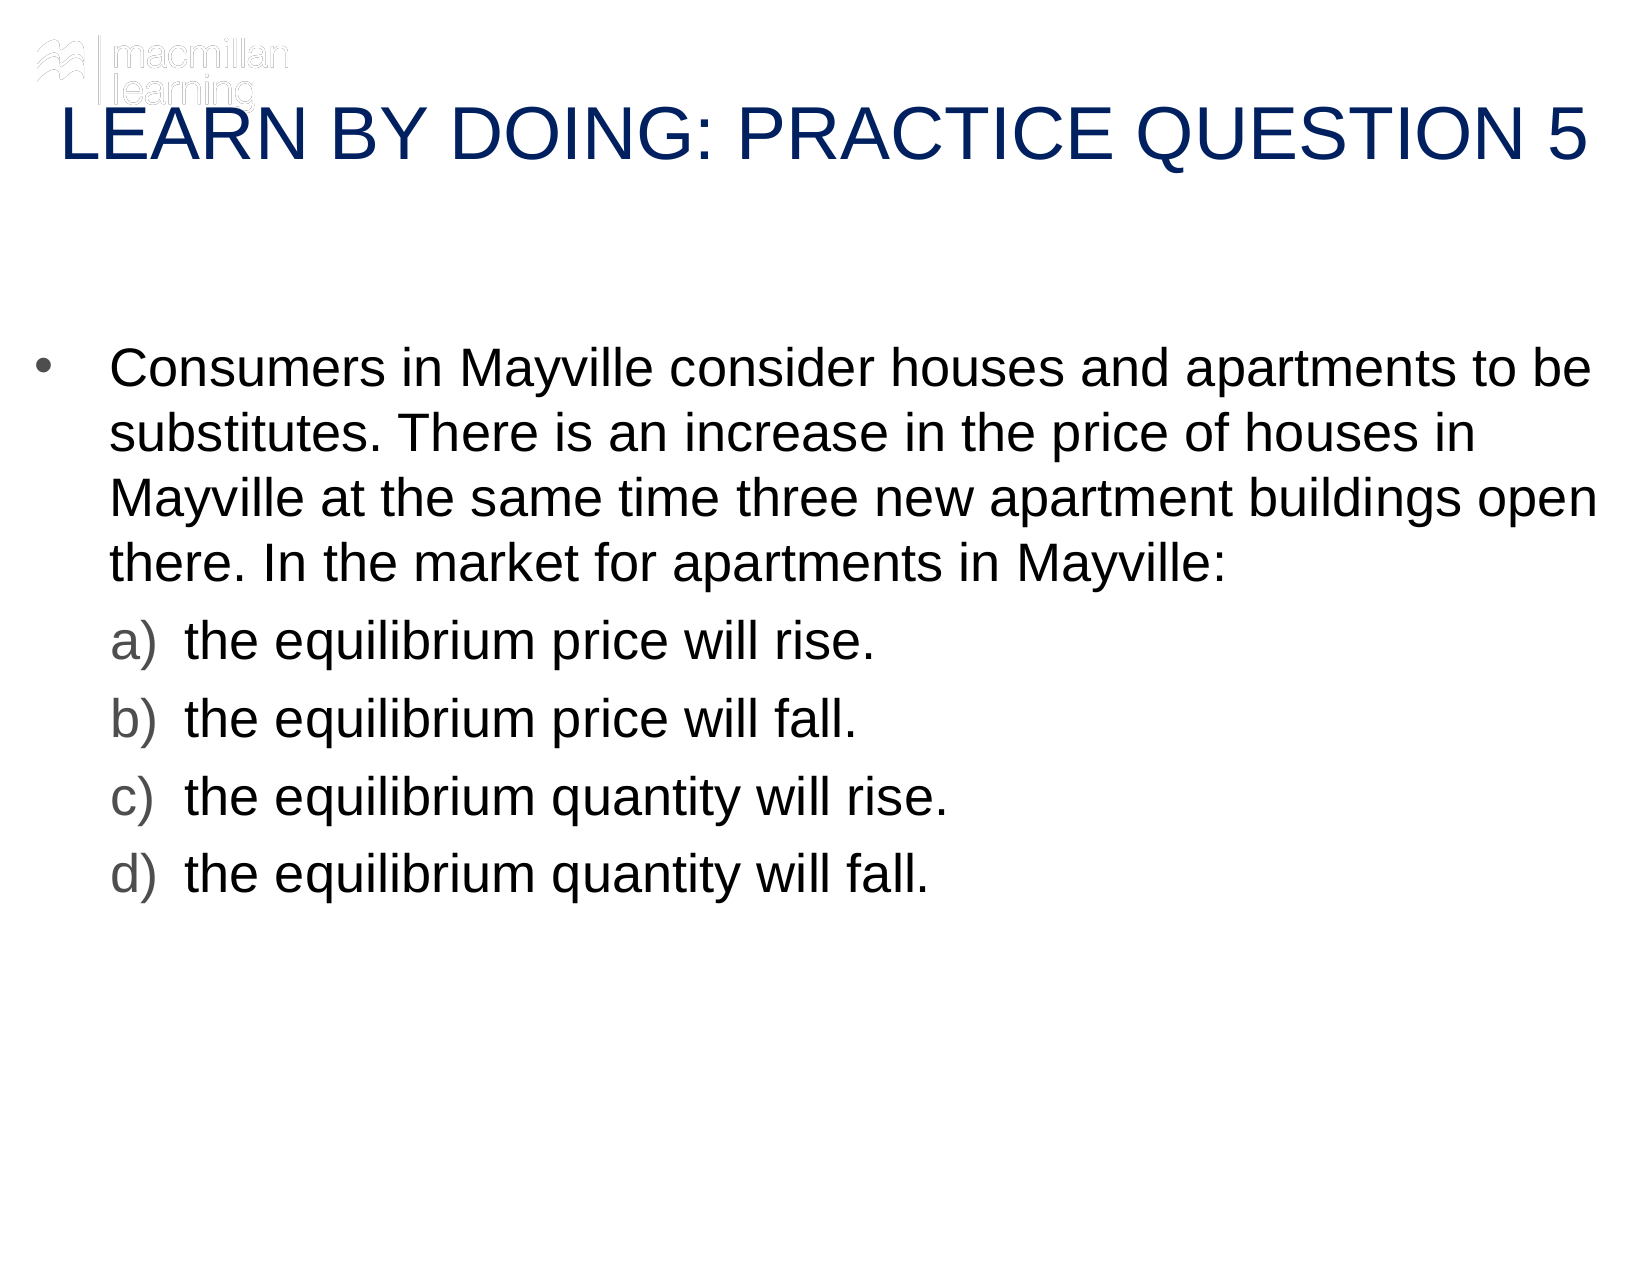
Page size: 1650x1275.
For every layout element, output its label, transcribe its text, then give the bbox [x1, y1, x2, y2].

list Consumers in Mayville consider houses and apartments to be substitutes. There is an increase in the price of houses in Mayville at the same time three new apartment buildings open there. In the market for apartments in Mayville: the equilibrium price will rise. the equilibrium price will fall. the equilibrium quantity will rise. the equilibrium quantity will fall. [19, 317, 1628, 954]
title LEARN BY DOING: PRACTICE QUESTION 5 [0, 62, 1650, 197]
picture [37, 35, 288, 62]
